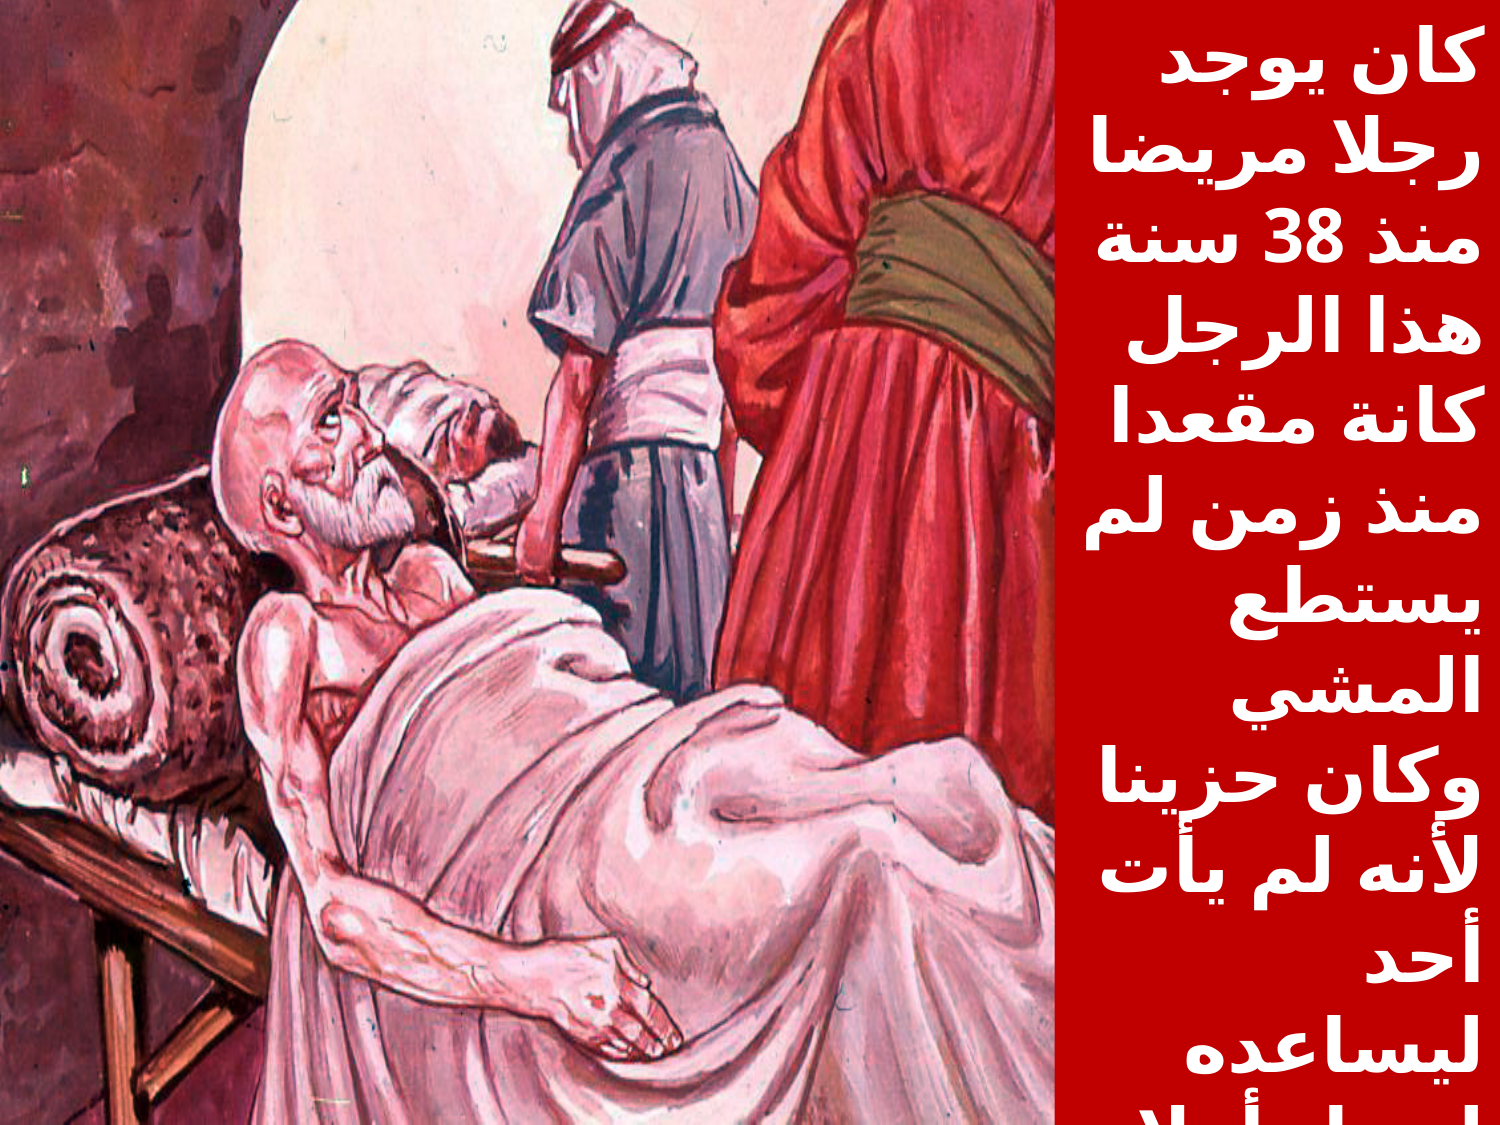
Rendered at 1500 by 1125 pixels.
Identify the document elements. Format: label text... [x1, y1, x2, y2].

picture [0, 0, 1055, 1125]
text_box كان يوجد رجلا مريضا منذ 38 سنة هذا الرجل كانة مقعدا منذ زمن لم يستطع المشي وكان حزينا لأنه لم يأت أحد ليساعده لينزل أولا في الماء بعد مرور الملاك كان يشعر بأنه وحيد [1056, 0, 1500, 1125]
